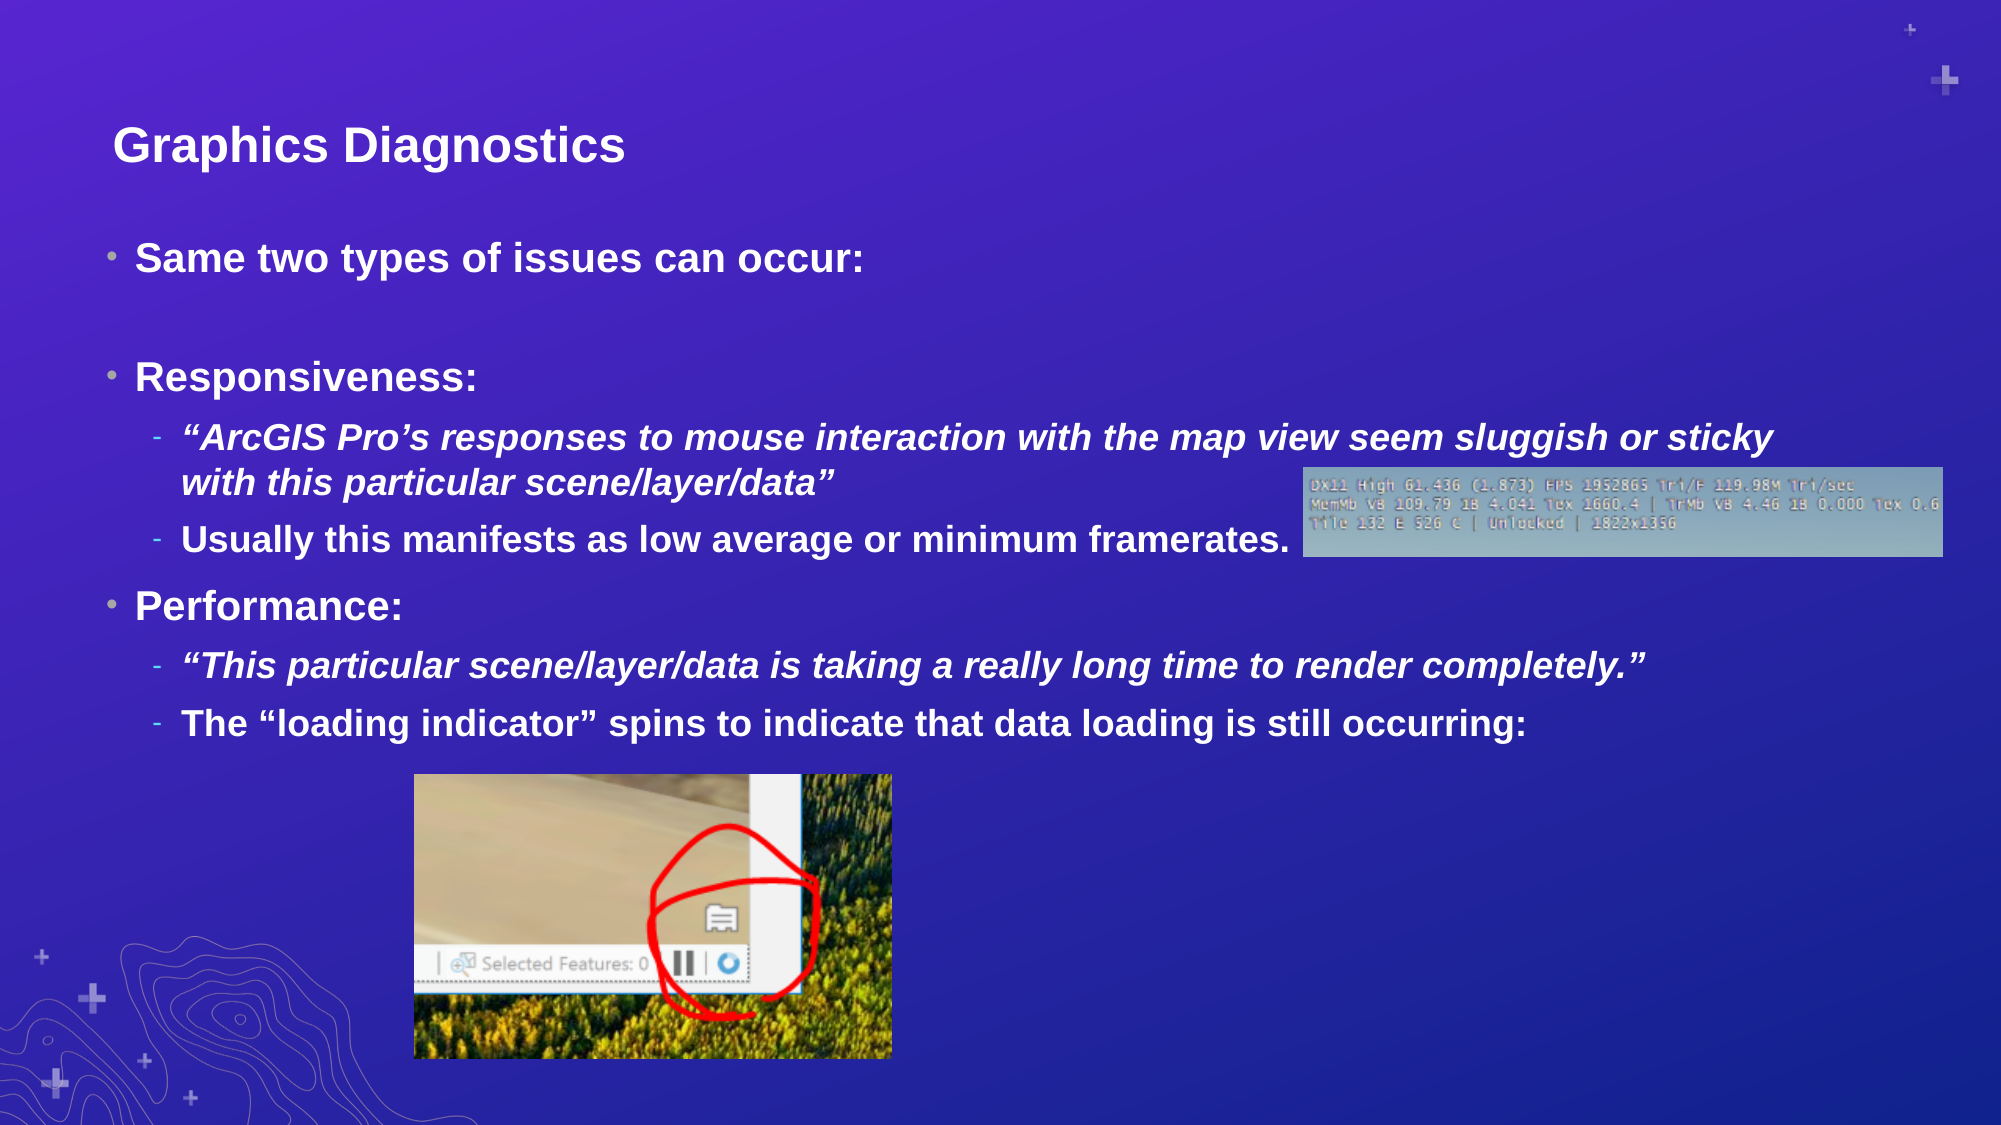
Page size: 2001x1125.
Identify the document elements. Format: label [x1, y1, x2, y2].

picture [1302, 466, 1943, 557]
picture [414, 774, 892, 1060]
text_box [0, 0, 2000, 1125]
